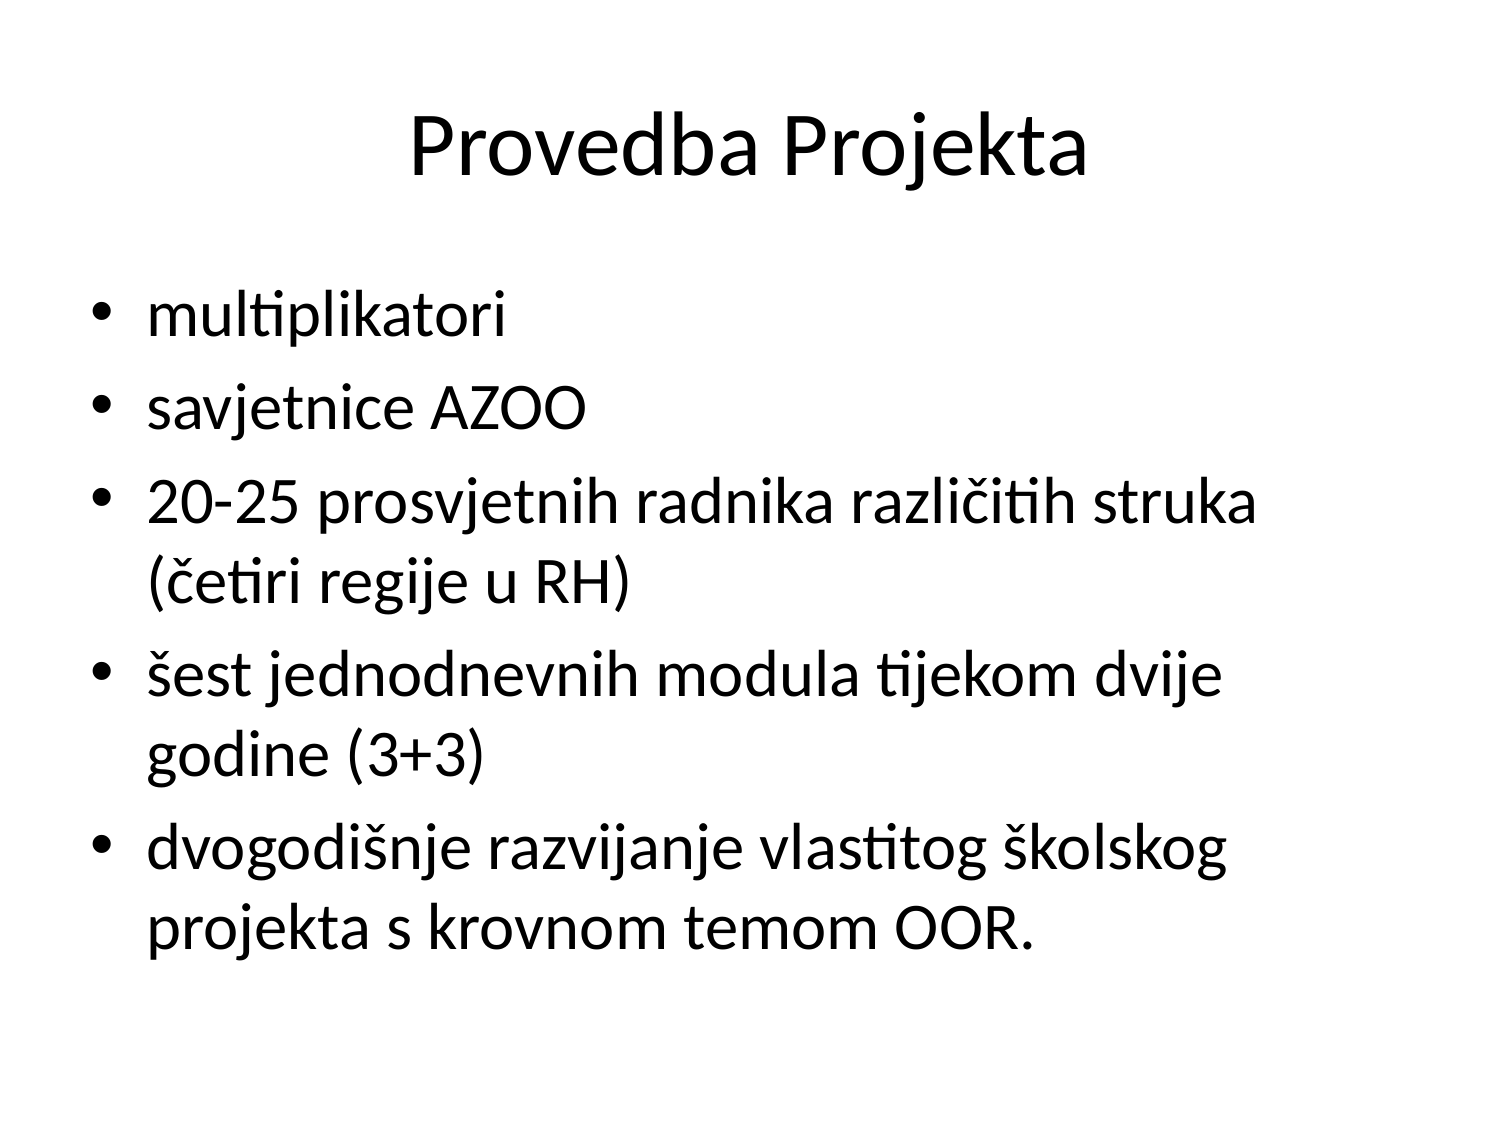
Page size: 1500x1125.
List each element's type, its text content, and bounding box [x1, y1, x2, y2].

list multiplikatori savjetnice AZOO 20-25 prosvjetnih radnika različitih struka (četiri regije u RH) šest jednodnevnih modula tijekom dvije godine (3+3) dvogodišnje razvijanje vlastitog školskog projekta s krovnom temom OOR. [75, 262, 1425, 1005]
title Provedba Projekta [75, 45, 1425, 233]
